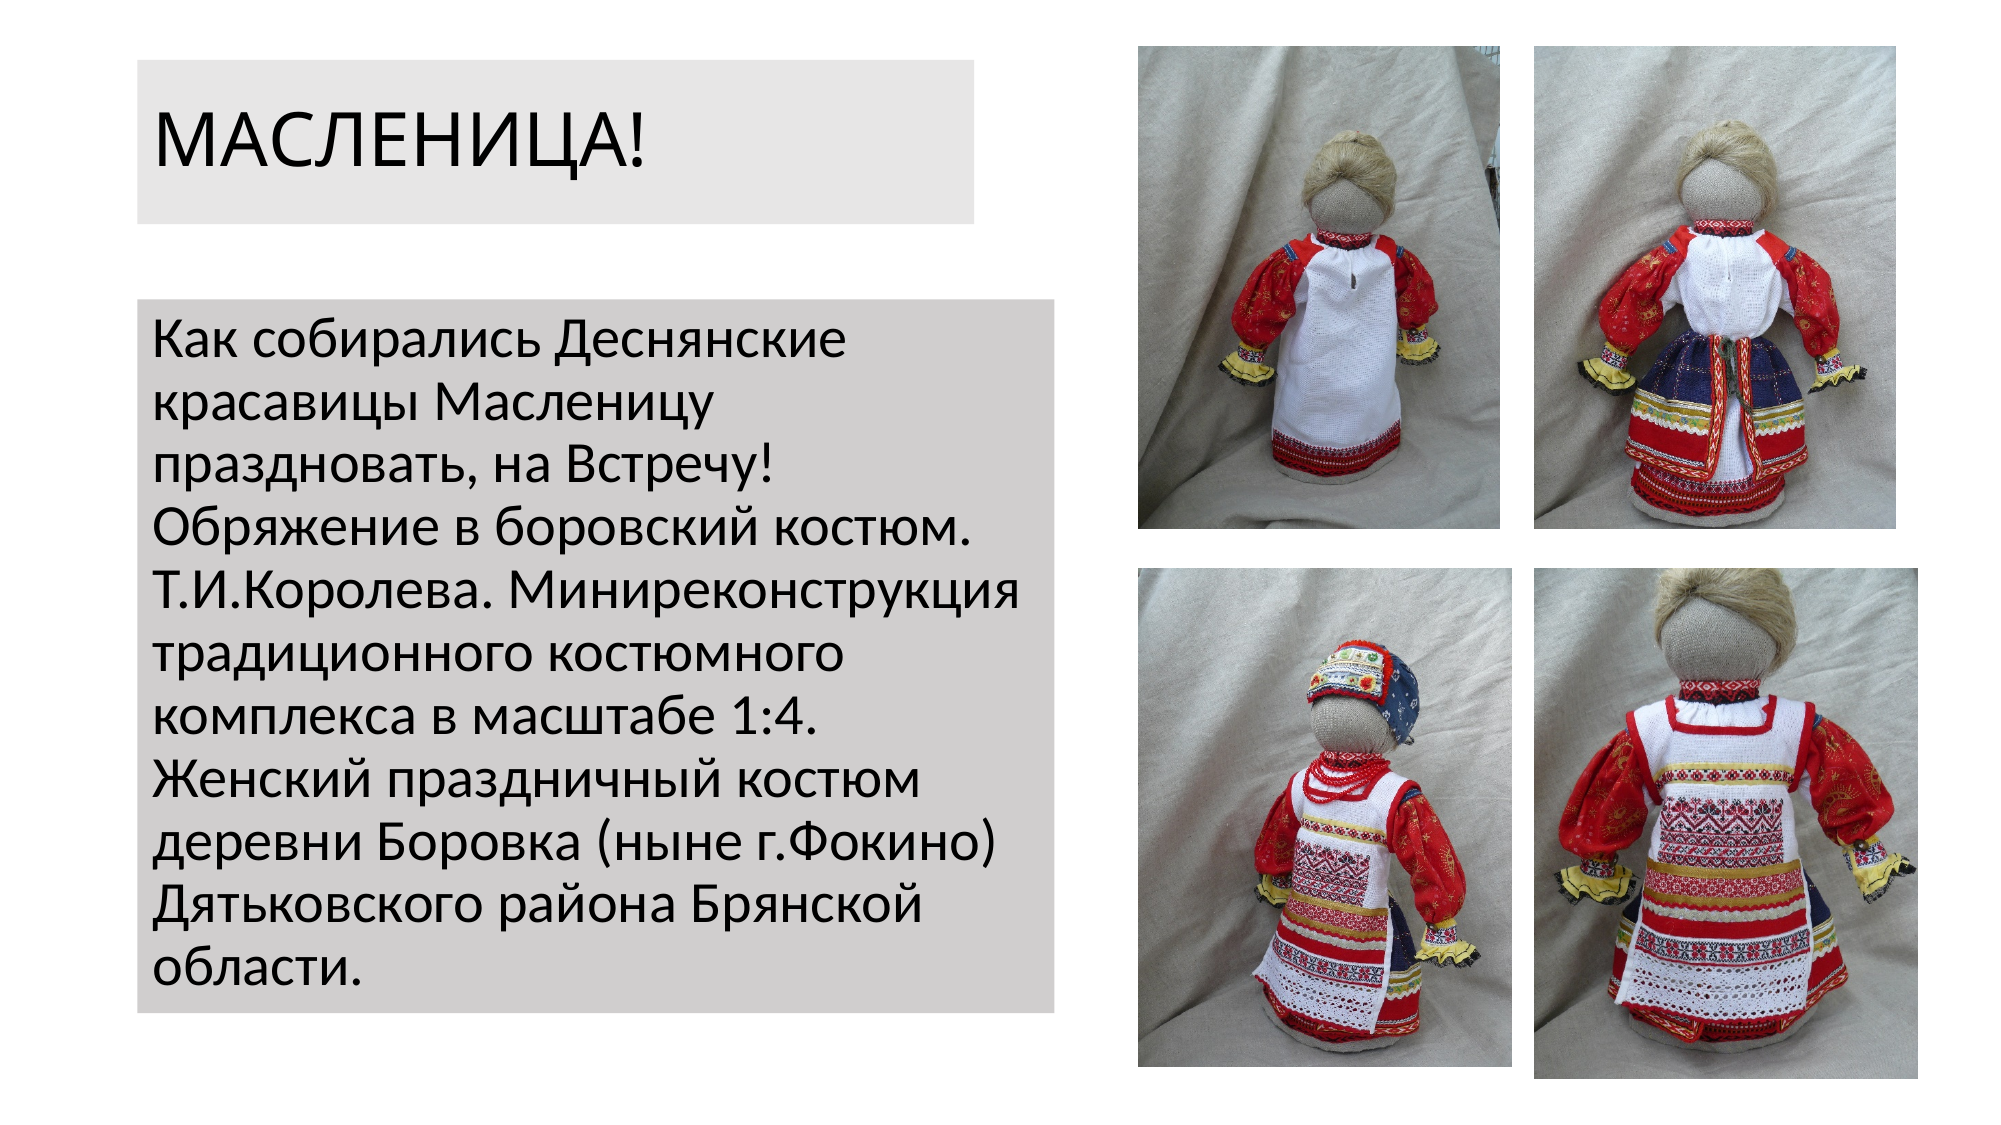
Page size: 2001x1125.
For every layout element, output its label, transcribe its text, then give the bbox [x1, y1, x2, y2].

picture [1534, 46, 1896, 529]
picture [1138, 46, 1500, 529]
picture [1534, 568, 1918, 1079]
picture [1138, 568, 1512, 1067]
title МАСЛЕНИЦА! [137, 59, 975, 225]
list Как собирались Деснянские красавицы Масленицу праздновать, на Встречу! Обряжение в боровский костюм. Т.И.Королева. Миниреконструкция традиционного костюмного комплекса в масштабе 1:4. Женский праздничный костюм деревни Боровка (ныне г.Фокино) Дятьковского района Брянской области. [137, 299, 1055, 1014]
